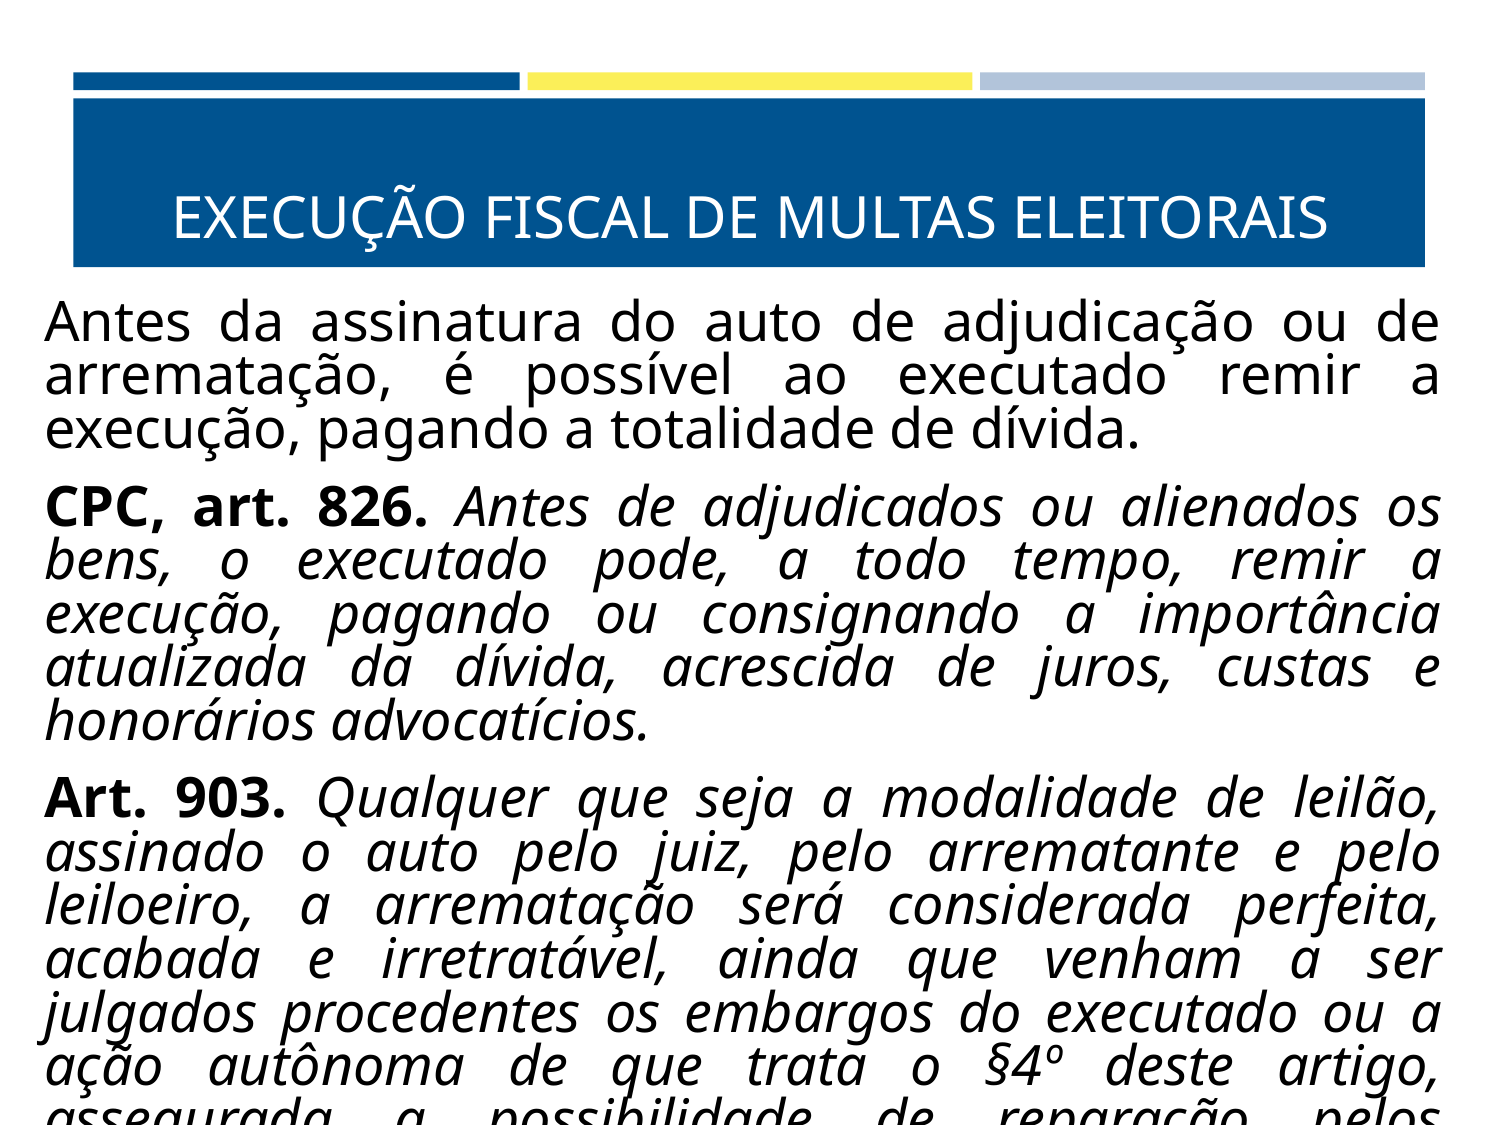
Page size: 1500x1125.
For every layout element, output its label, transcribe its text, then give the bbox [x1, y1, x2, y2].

list Antes da assinatura do auto de adjudicação ou de arrematação, é possível ao executado remir a execução, pagando a totalidade de dívida. CPC, art. 826. Antes de adjudicados ou alienados os bens, o executado pode, a todo tempo, remir a execução, pagando ou consignando a importância atualizada da dívida, acrescida de juros, custas e honorários advocatícios. Art. 903. Qualquer que seja a modalidade de leilão, assinado o auto pelo juiz, pelo arrematante e pelo leiloeiro, a arrematação será considerada perfeita, acabada e irretratável, ainda que venham a ser julgados procedentes os embargos do executado ou a ação autônoma de que trata o §4º deste artigo, assegurada a possibilidade de reparação pelos prejuízos sofridos. [29, 290, 1459, 1094]
title EXECUÇÃO FISCAL DE MULTAS ELEITORAIS [95, 112, 1406, 259]
